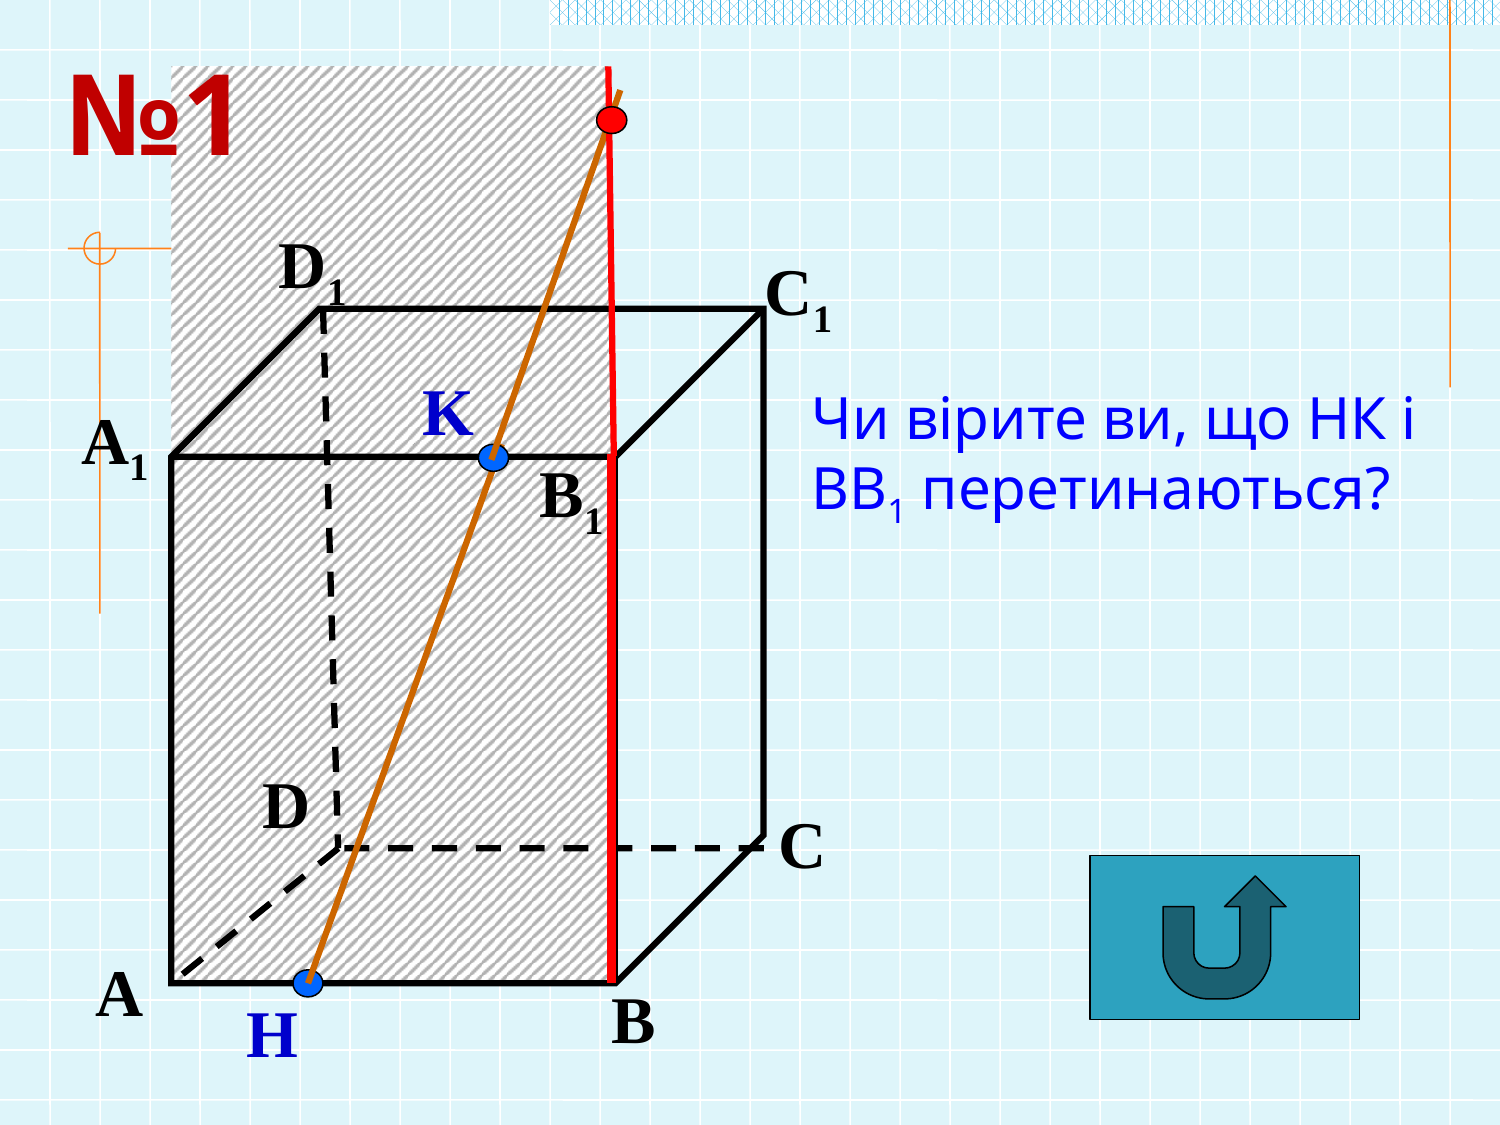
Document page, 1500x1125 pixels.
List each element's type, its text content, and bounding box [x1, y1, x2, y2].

text_box [546, 133, 611, 305]
text_box [1089, 855, 1360, 1020]
text_box H [232, 992, 314, 1078]
text_box №1 [51, 35, 262, 186]
text_box В [596, 992, 672, 1065]
text_box С [770, 794, 842, 890]
text_box Чи вірите ви, що НК і ВВ1 перетинаються? [797, 373, 1472, 598]
text_box А [80, 942, 159, 1038]
text_box [171, 66, 608, 307]
text_box А1 [66, 390, 164, 496]
text_box [596, 106, 627, 134]
text_box D1 [263, 214, 362, 307]
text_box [171, 308, 764, 984]
text_box С1 [749, 241, 848, 348]
